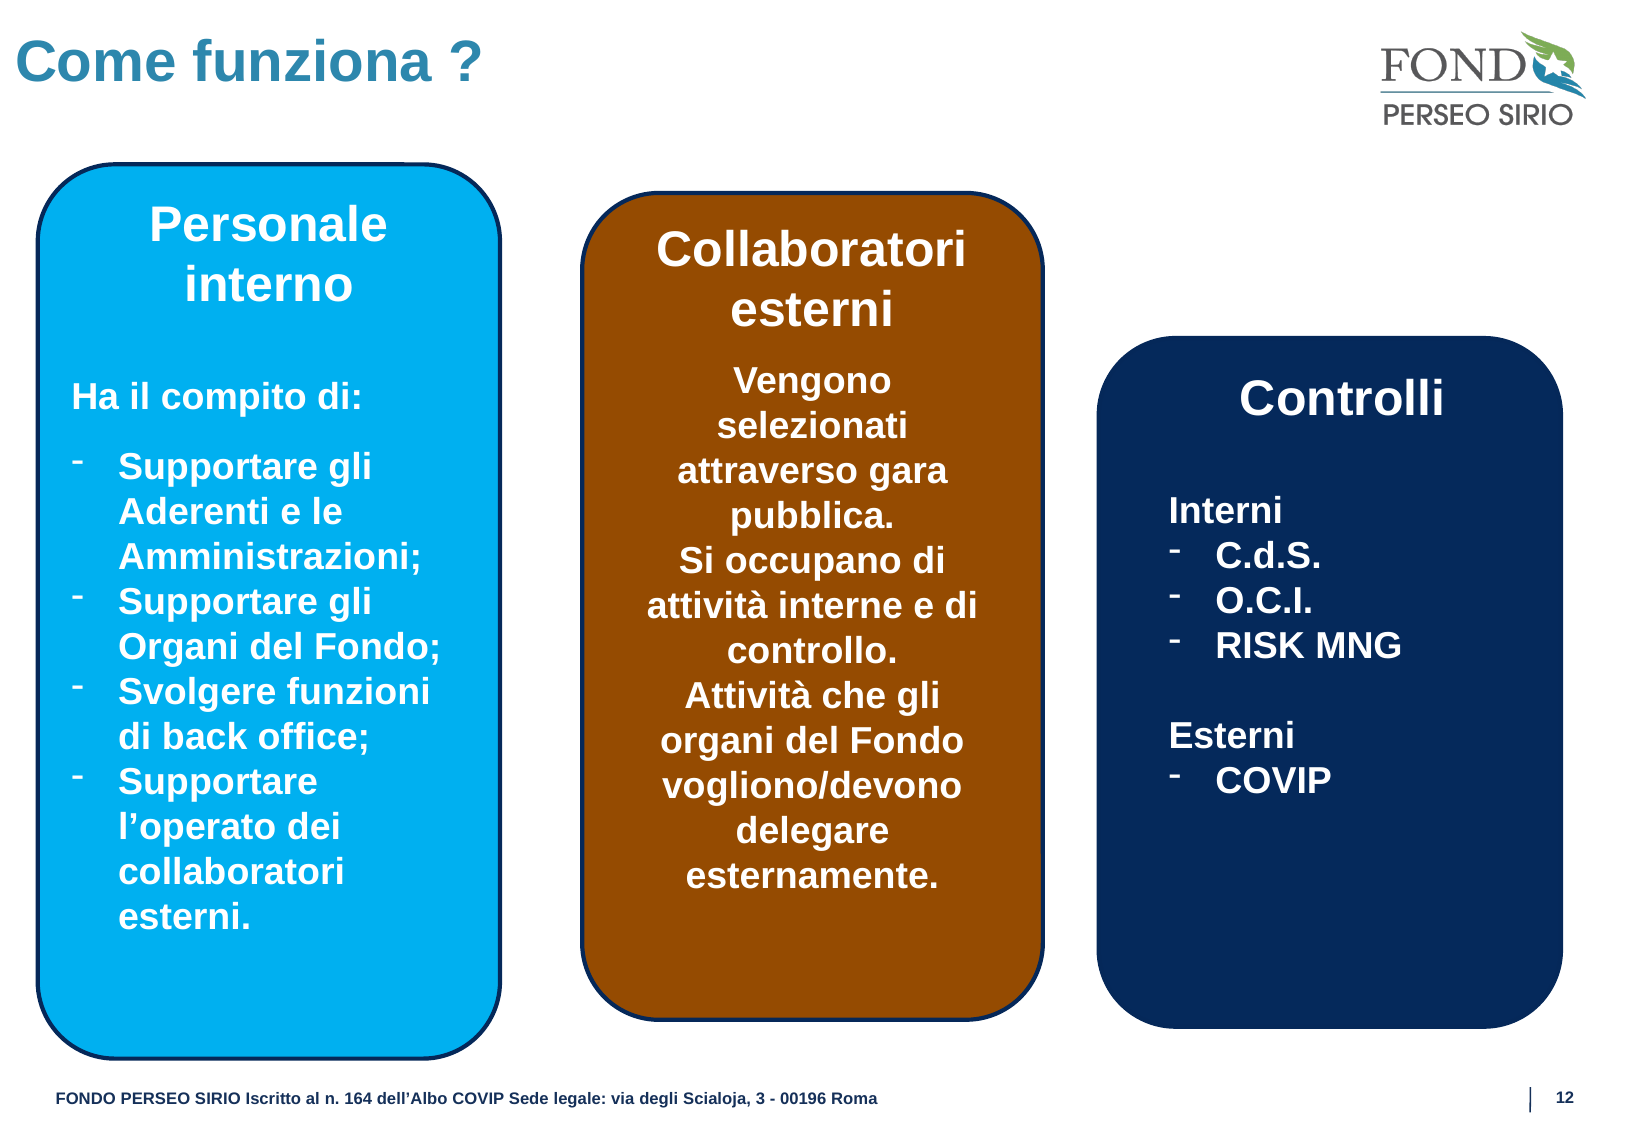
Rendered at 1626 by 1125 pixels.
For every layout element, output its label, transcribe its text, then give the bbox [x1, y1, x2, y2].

text_box [1096, 335, 1564, 1029]
text_box Collaboratori esterni Vengono selezionati attraverso gara pubblica. Si occupano di attività interne e di controllo. Attività che gli organi del Fondo vogliono/devono delegare esternamente. [623, 209, 1002, 949]
text_box Personale interno Ha il compito di: Supportare gli Aderenti e le Amministrazioni; Supportare gli Organi del Fondo; Svolgere funzioni di back office; Supportare l’operato dei collaboratori esterni. [56, 184, 482, 1035]
footer FONDO PERSEO SIRIO Iscritto al n. 164 dell’Albo COVIP Sede legale: via degli Scialoja, 3 - 00196 Roma [40, 1082, 1504, 1125]
text_box [580, 190, 1045, 1022]
text_box [35, 188, 503, 1061]
picture [1379, 31, 1586, 132]
slide_number 12 [1522, 1081, 1590, 1125]
text_box Controlli Interni C.d.S. O.C.I. RISK MNG Esterni COVIP [1153, 358, 1532, 943]
text_box [60, 162, 478, 184]
title Come funziona ? [0, 0, 1535, 103]
